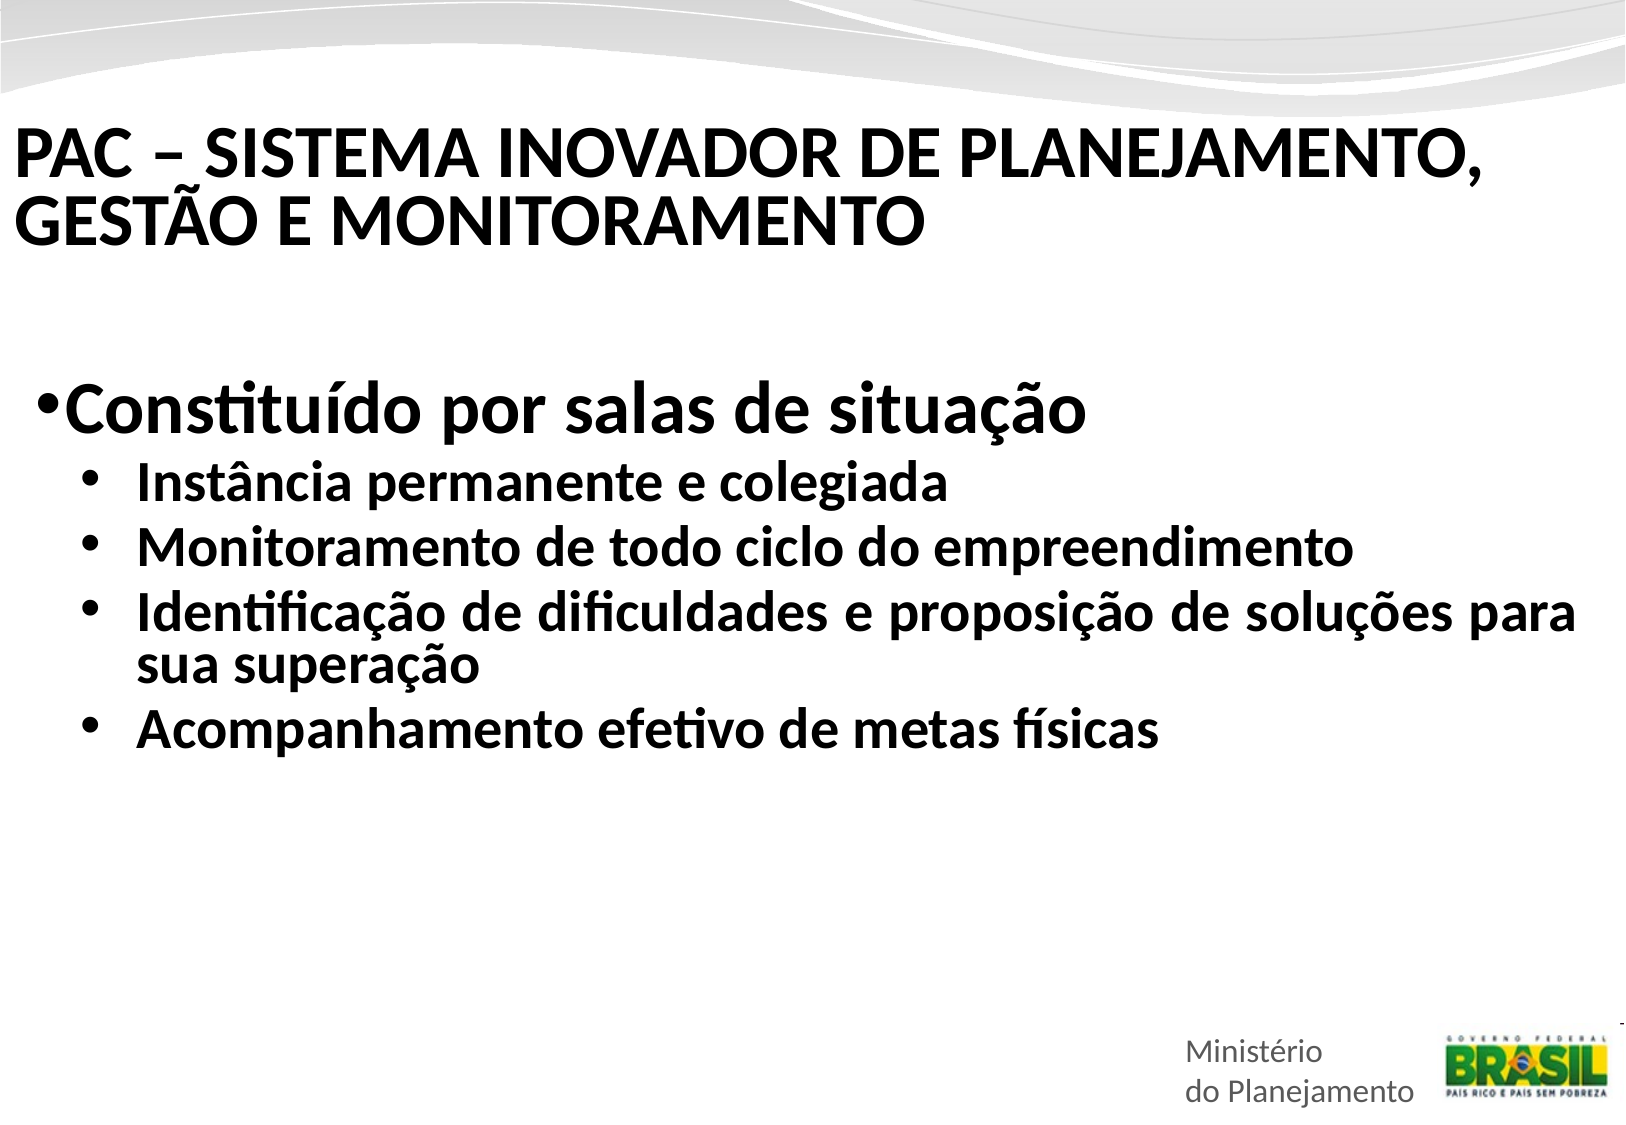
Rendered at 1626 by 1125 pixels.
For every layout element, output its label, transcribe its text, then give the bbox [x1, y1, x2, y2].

text_box Constituído por salas de situação Instância permanente e colegiada Monitoramento de todo ciclo do empreendimento Identificação de dificuldades e proposição de soluções para sua superação Acompanhamento efetivo de metas físicas [21, 372, 1593, 832]
picture [1437, 1023, 1624, 1110]
text_box PAC – SISTEMA INOVADOR DE PLANEJAMENTO, GESTÃO E MONITORAMENTO [0, 116, 1607, 267]
